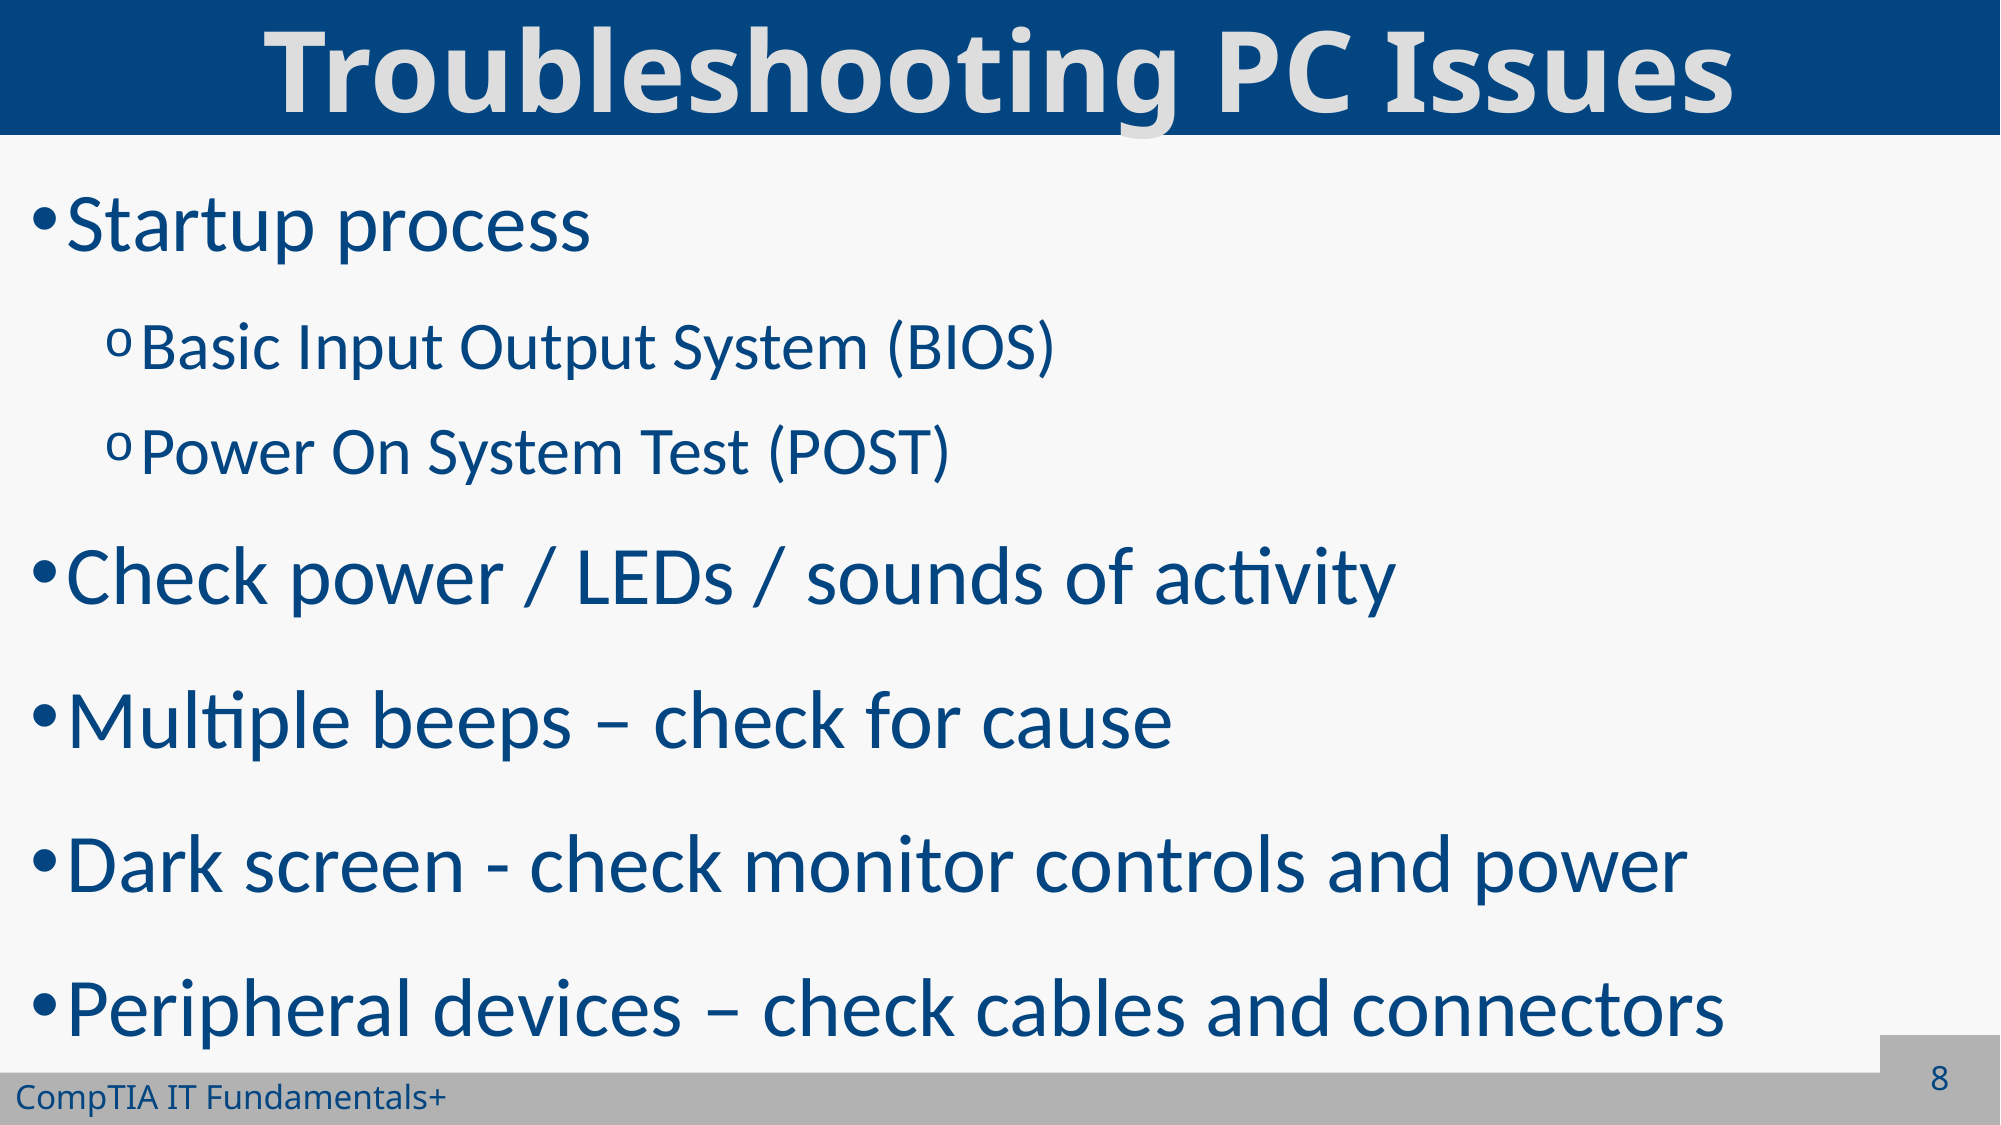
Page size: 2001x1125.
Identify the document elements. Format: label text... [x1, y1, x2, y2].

list Startup process Basic Input Output System (BIOS) Power On System Test (POST) Check power / LEDs / sounds of activity Multiple beeps – check for cause Dark screen - check monitor controls and power Peripheral devices – check cables and connectors [15, 149, 1980, 1065]
footer CompTIA IT Fundamentals+ [0, 1072, 1880, 1125]
slide_number 8 [1880, 1035, 2000, 1125]
title Troubleshooting PC Issues [0, 0, 2000, 135]
